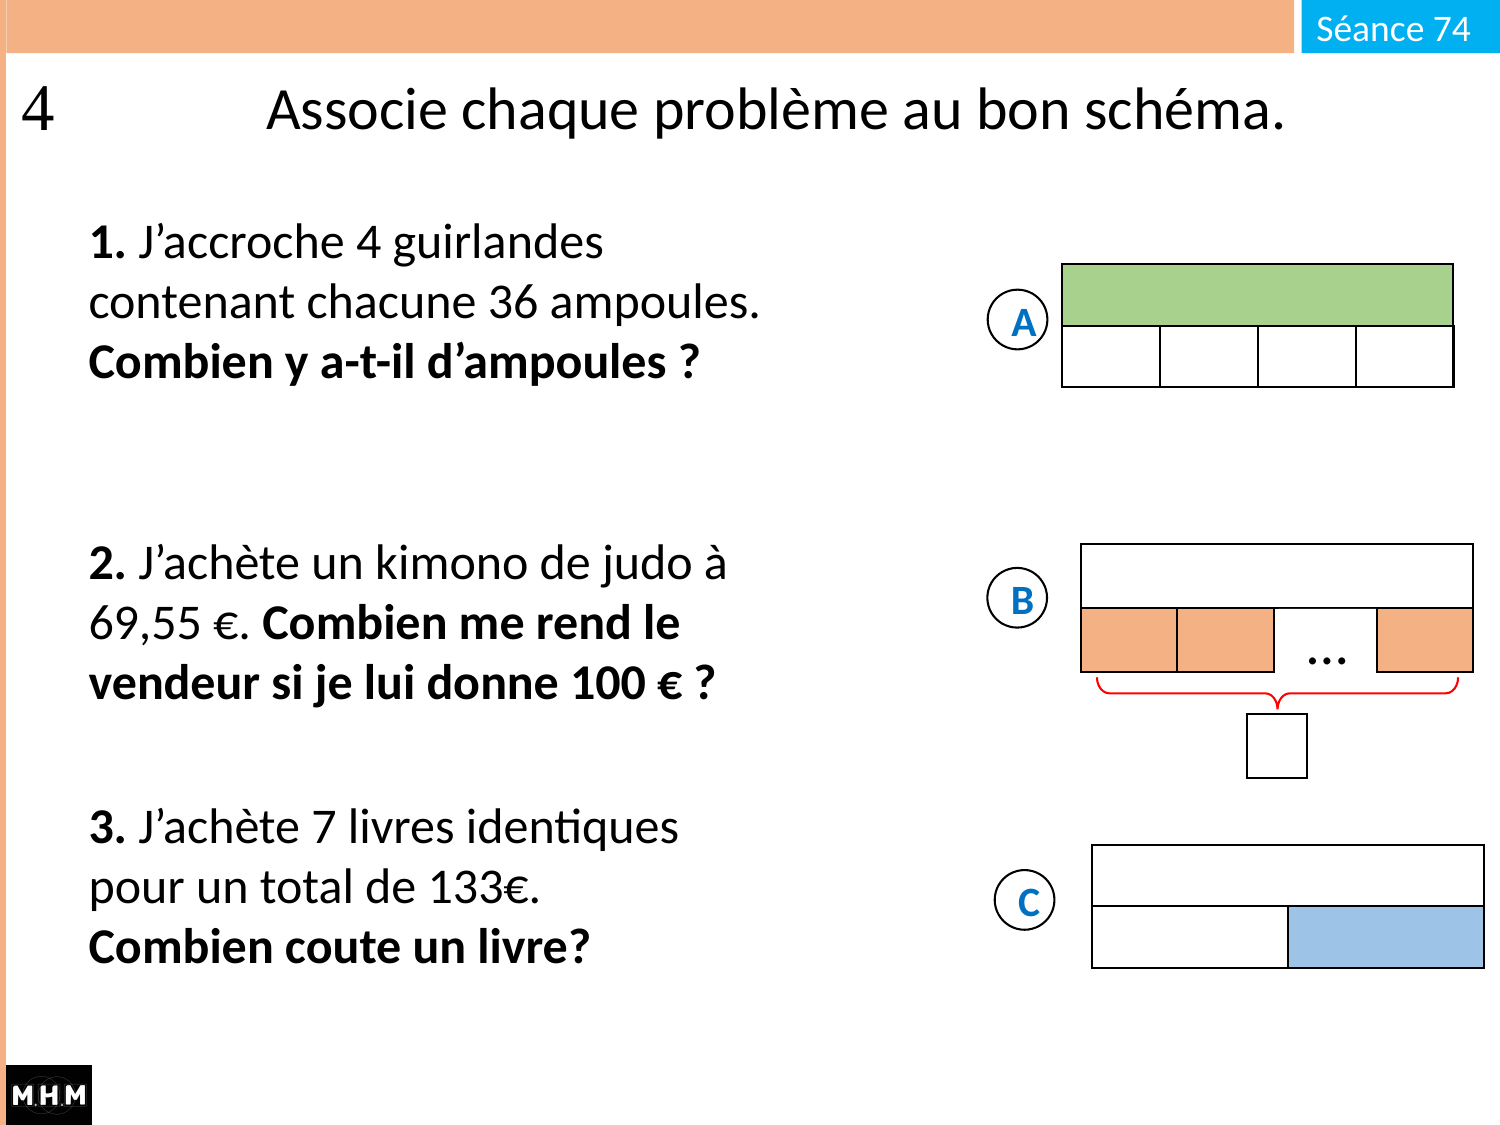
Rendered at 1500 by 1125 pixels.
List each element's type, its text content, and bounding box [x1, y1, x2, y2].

text_box C [993, 869, 1056, 931]
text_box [1061, 264, 1454, 388]
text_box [1081, 544, 1474, 778]
text_box B [986, 566, 1049, 629]
text_box 2. J’achète un kimono de judo à 69,55 €. Combien me rend le vendeur si je lui donne 100 € ? [73, 521, 746, 717]
text_box 1. J’accroche 4 guirlandes contenant chacune 36 ampoules. Combien y a-t-il d’ampoules ? [73, 200, 797, 396]
title Associe chaque problème au bon schéma. [251, 25, 1500, 151]
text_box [1091, 844, 1484, 968]
text_box A [986, 288, 1049, 351]
picture [6, 1065, 92, 1125]
text_box 3. J’achète 7 livres identiques pour un total de 133€. Combien coute un livre? [73, 786, 784, 981]
